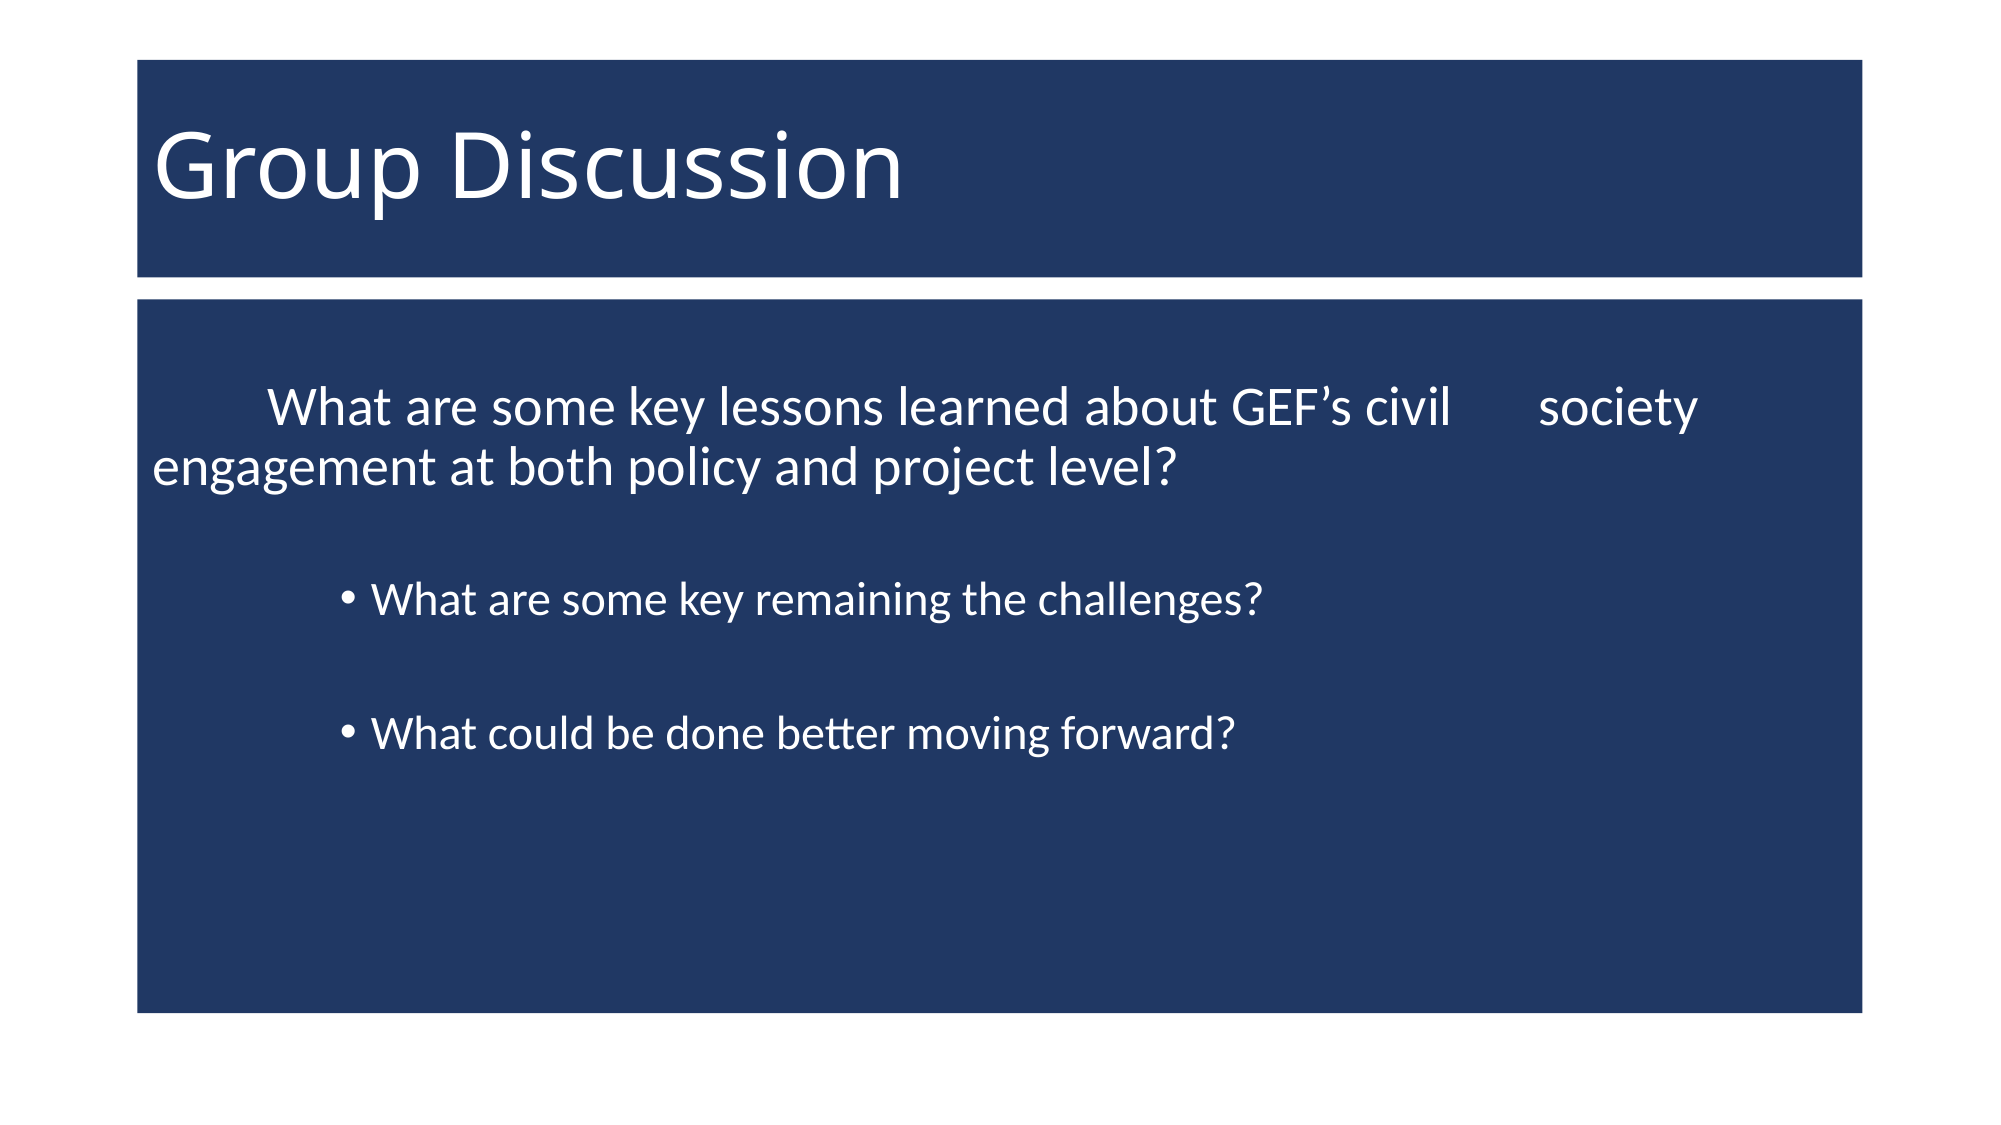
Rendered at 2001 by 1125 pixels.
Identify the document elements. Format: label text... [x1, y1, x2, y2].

title Group Discussion [137, 59, 1863, 278]
list What are some key lessons learned about GEF’s civil society engagement at both policy and project level? What are some key remaining the challenges? What could be done better moving forward? [137, 299, 1863, 1014]
